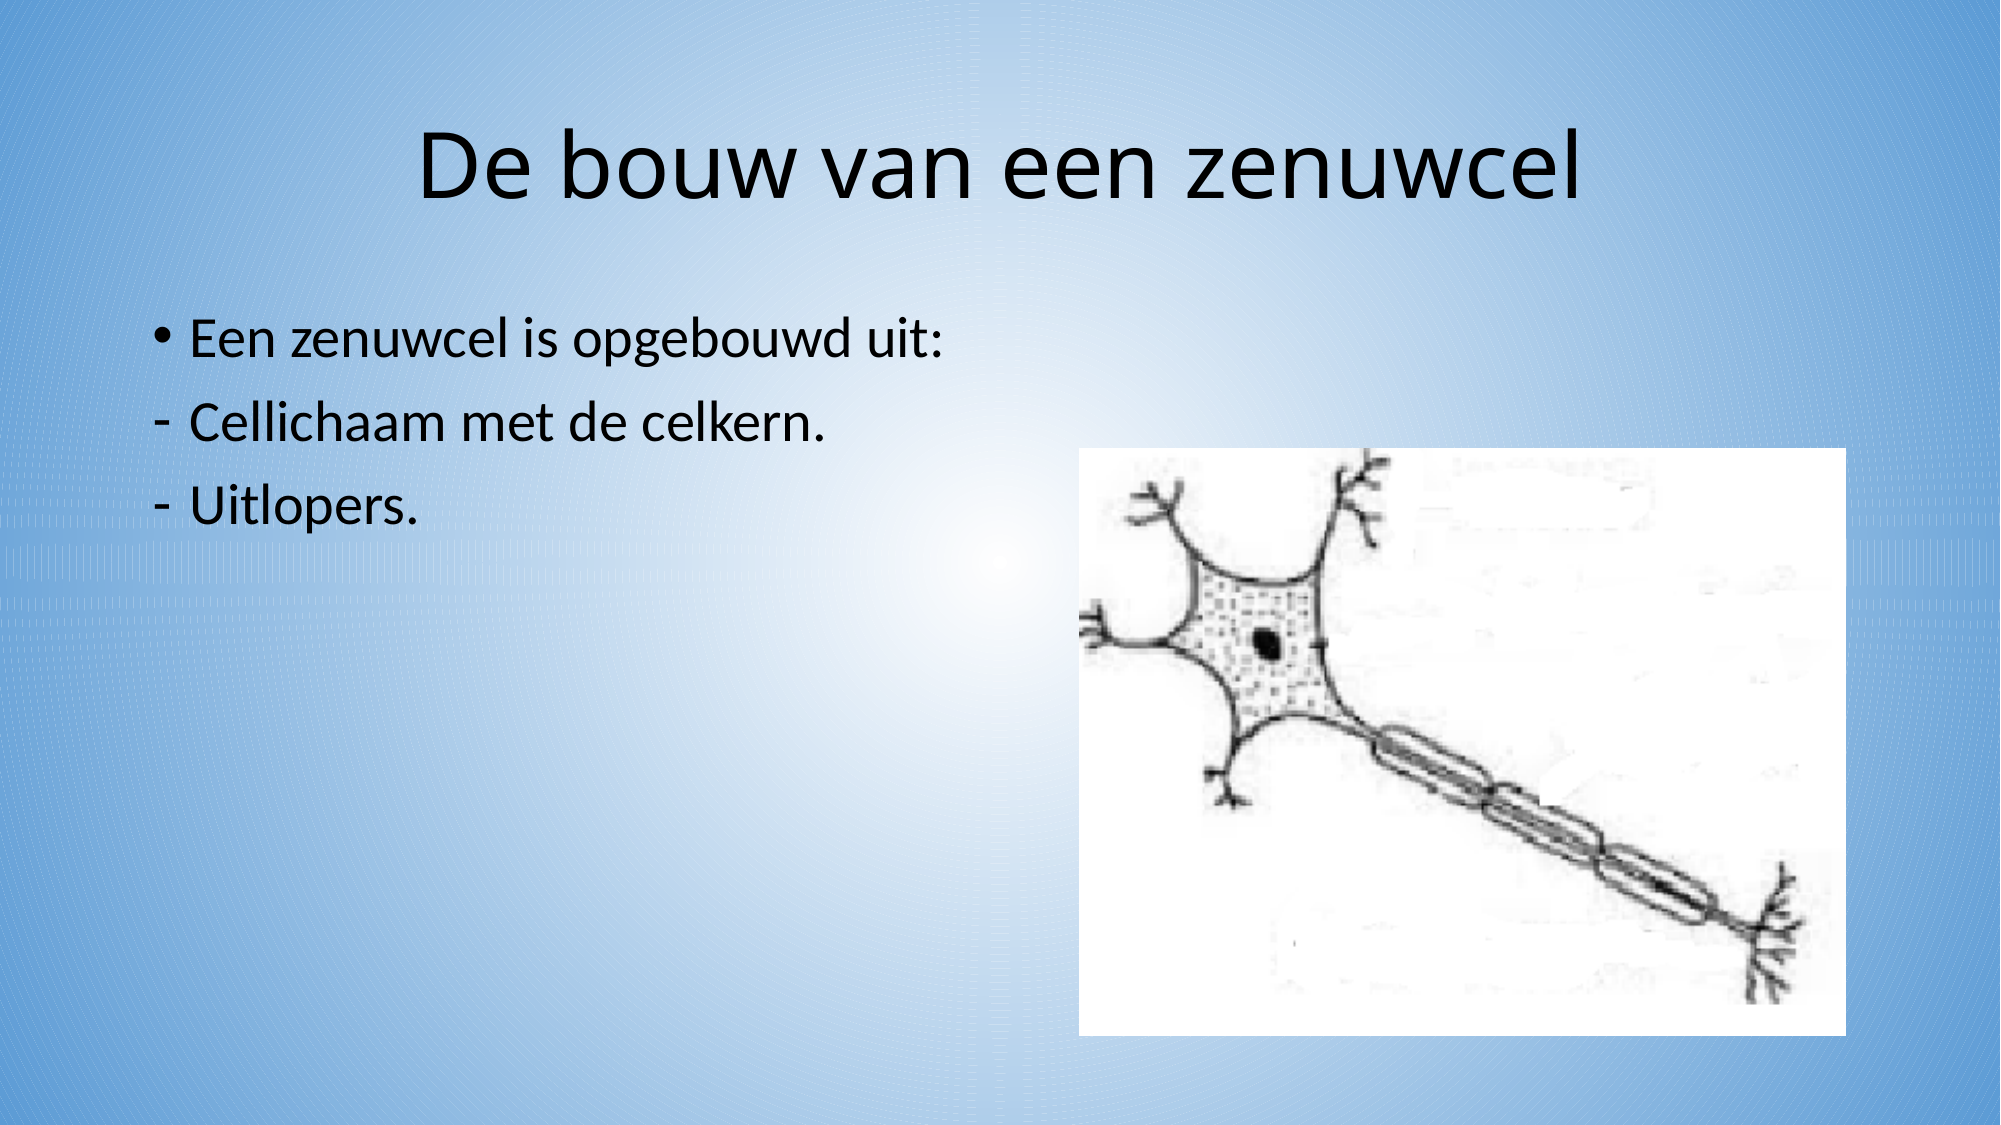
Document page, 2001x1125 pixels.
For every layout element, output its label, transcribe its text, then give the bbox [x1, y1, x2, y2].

title De bouw van een zenuwcel [137, 59, 1863, 278]
picture [1079, 448, 1846, 1036]
list Een zenuwcel is opgebouwd uit: Cellichaam met de celkern. Uitlopers. [137, 299, 1863, 1014]
